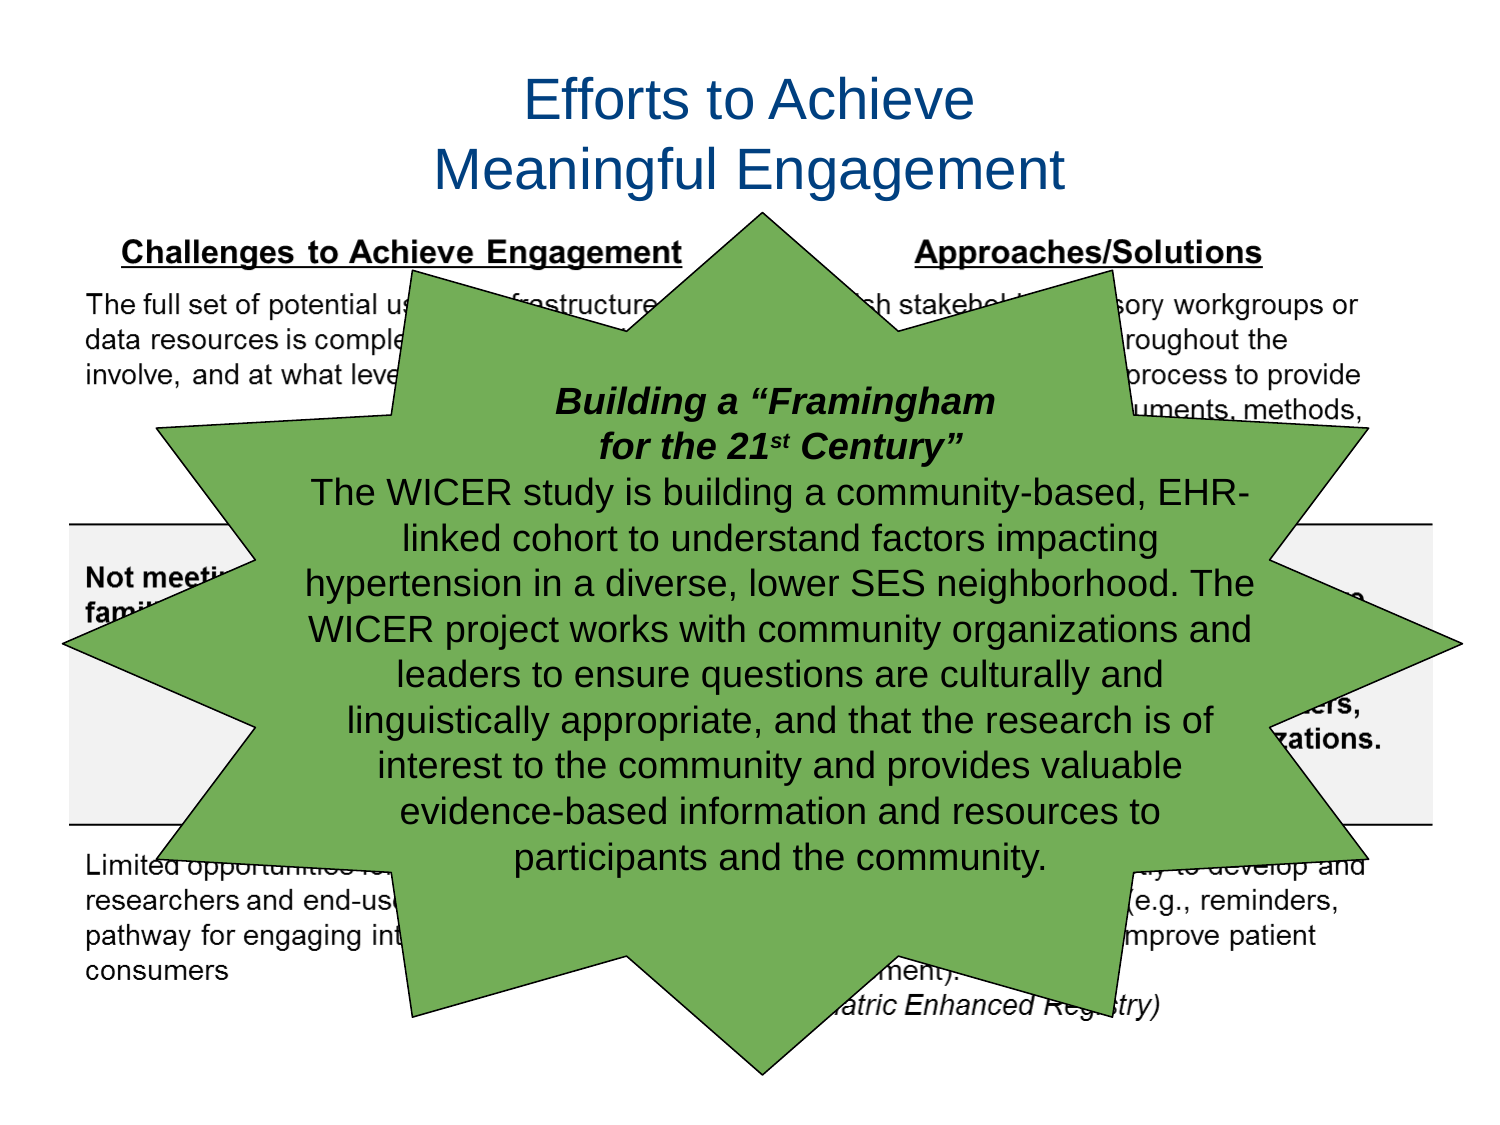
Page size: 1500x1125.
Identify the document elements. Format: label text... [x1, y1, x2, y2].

text_box [731, 1048, 794, 1075]
text_box [1437, 632, 1463, 655]
picture [67, 174, 1433, 1040]
title Efforts to Achieve Meaningful Engagement [112, 37, 1388, 173]
